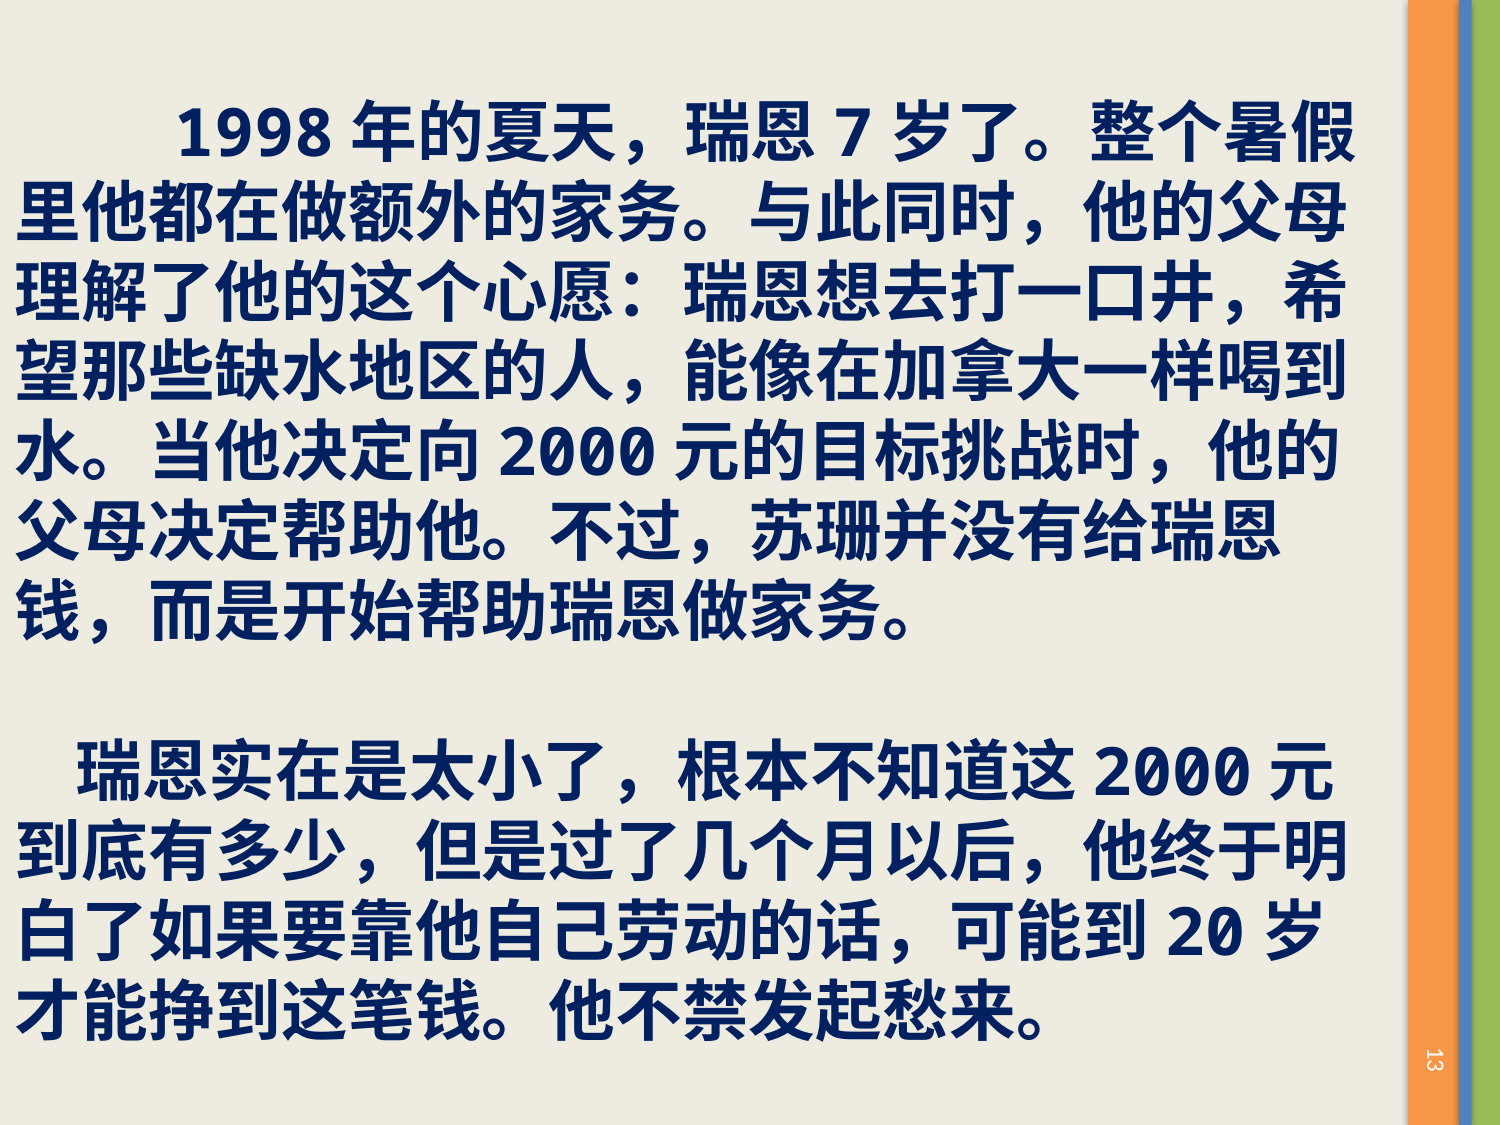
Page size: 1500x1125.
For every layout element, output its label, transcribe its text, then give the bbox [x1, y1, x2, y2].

slide_number 13 [1407, 928, 1468, 1088]
text_box 1998年的夏天，瑞恩7岁了。整个暑假里他都在做额外的家务。与此同时，他的父母理解了他的这个心愿：瑞恩想去打一口井，希望那些缺水地区的人，能像在加拿大一样喝到水。当他决定向2000元的目标挑战时，他的父母决定帮助他。不过，苏珊并没有给瑞恩钱，而是开始帮助瑞恩做家务。 瑞恩实在是太小了，根本不知道这2000元到底有多少，但是过了几个月以后，他终于明白了如果要靠他自己劳动的话，可能到20岁才能挣到这笔钱。他不禁发起愁来。 [0, 81, 1407, 1057]
